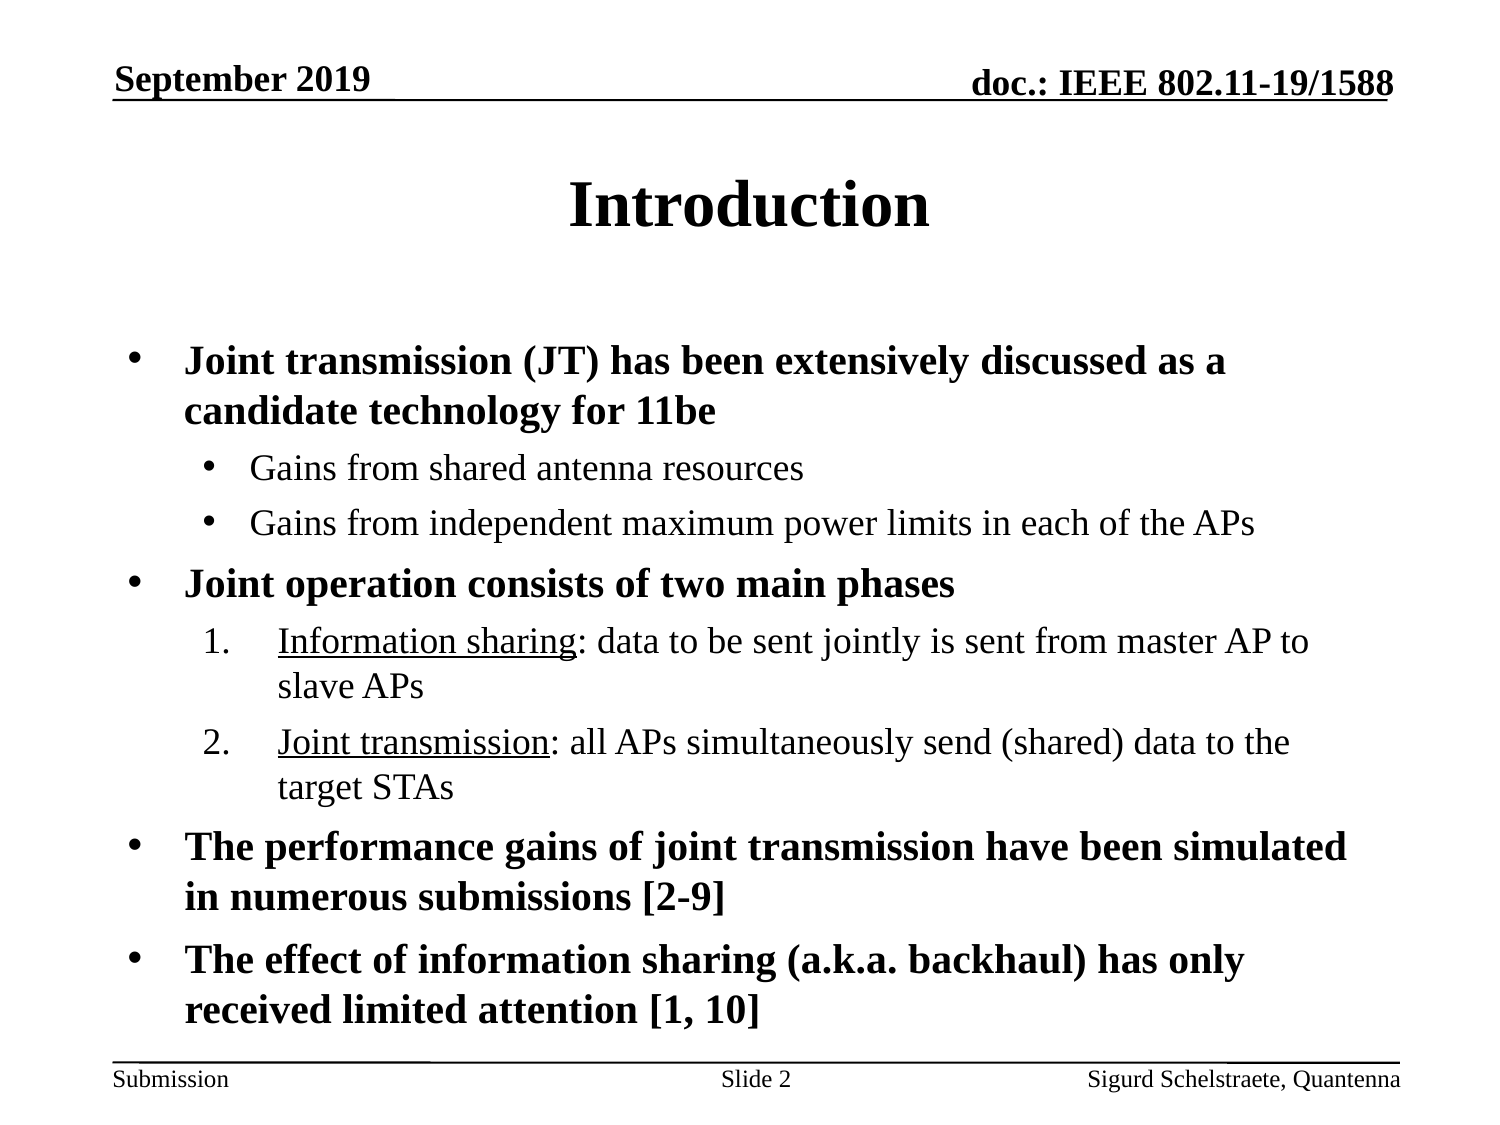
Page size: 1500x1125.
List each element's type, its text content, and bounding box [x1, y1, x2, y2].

footer Sigurd Schelstraete, Quantenna [878, 1061, 1402, 1093]
title Introduction [112, 112, 1388, 288]
slide_number Slide 2 [712, 1061, 800, 1123]
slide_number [114, 54, 423, 100]
list Joint transmission (JT) has been extensively discussed as a candidate technology for 11be Gains from shared antenna resources Gains from independent maximum power limits in each of the APs Joint operation consists of two main phases Information sharing: data to be sent jointly is sent from master AP to slave APs Joint transmission: all APs simultaneously send (shared) data to the target STAs The performance gains of joint transmission have been simulated in numerous submissions [2-9] The effect of information sharing (a.k.a. backhaul) has only received limited attention [1, 10] [112, 324, 1388, 1000]
